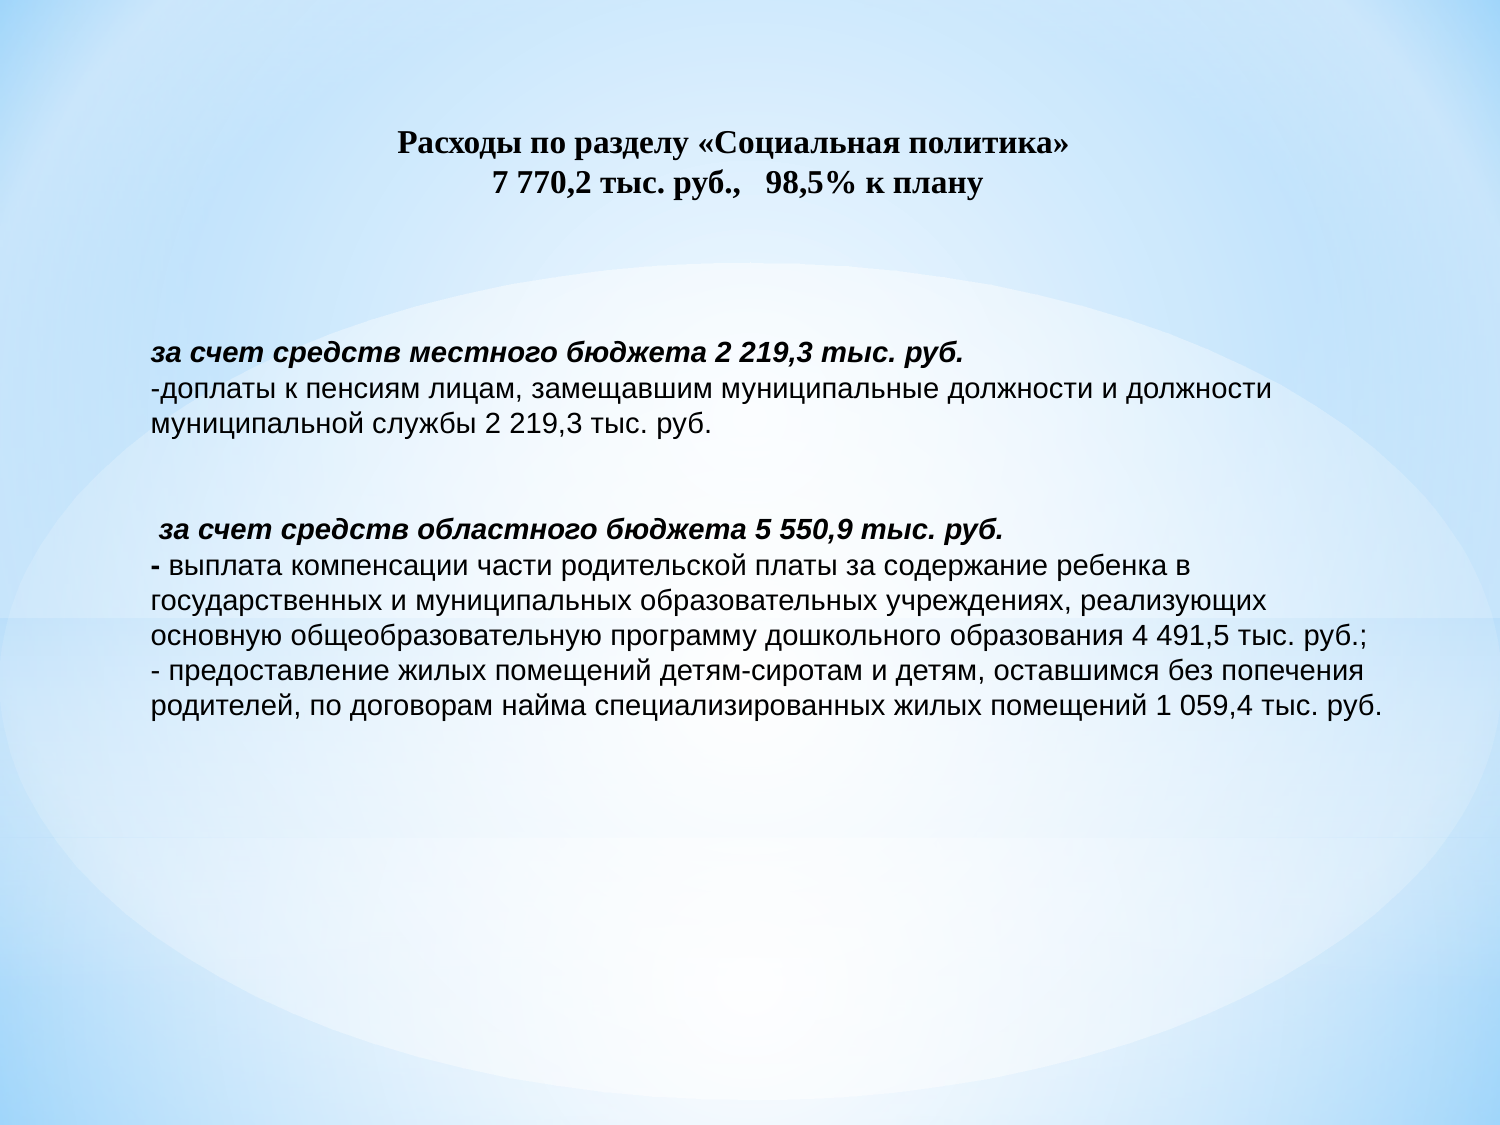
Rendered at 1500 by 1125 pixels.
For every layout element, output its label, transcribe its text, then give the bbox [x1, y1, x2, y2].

text_box Расходы по разделу «Социальная политика» 7 770,2 тыс. руб., 98,5% к плану [41, 112, 1436, 208]
text_box за счет средств местного бюджета 2 219,3 тыс. руб. -доплаты к пенсиям лицам, замещавшим муниципальные должности и должности муниципальной службы 2 219,3 тыс. руб. за счет средств областного бюджета 5 550,9 тыс. руб. - выплата компенсации части родительской платы за содержание ребенка в государственных и муниципальных образовательных учреждениях, реализующих основную общеобразовательную программу дошкольного образования 4 491,5 тыс. руб.; - предоставление жилых помещений детям-сиротам и детям, оставшимся без попечения родителей, по договорам найма специализированных жилых помещений 1 059,4 тыс. руб. [135, 325, 1400, 836]
